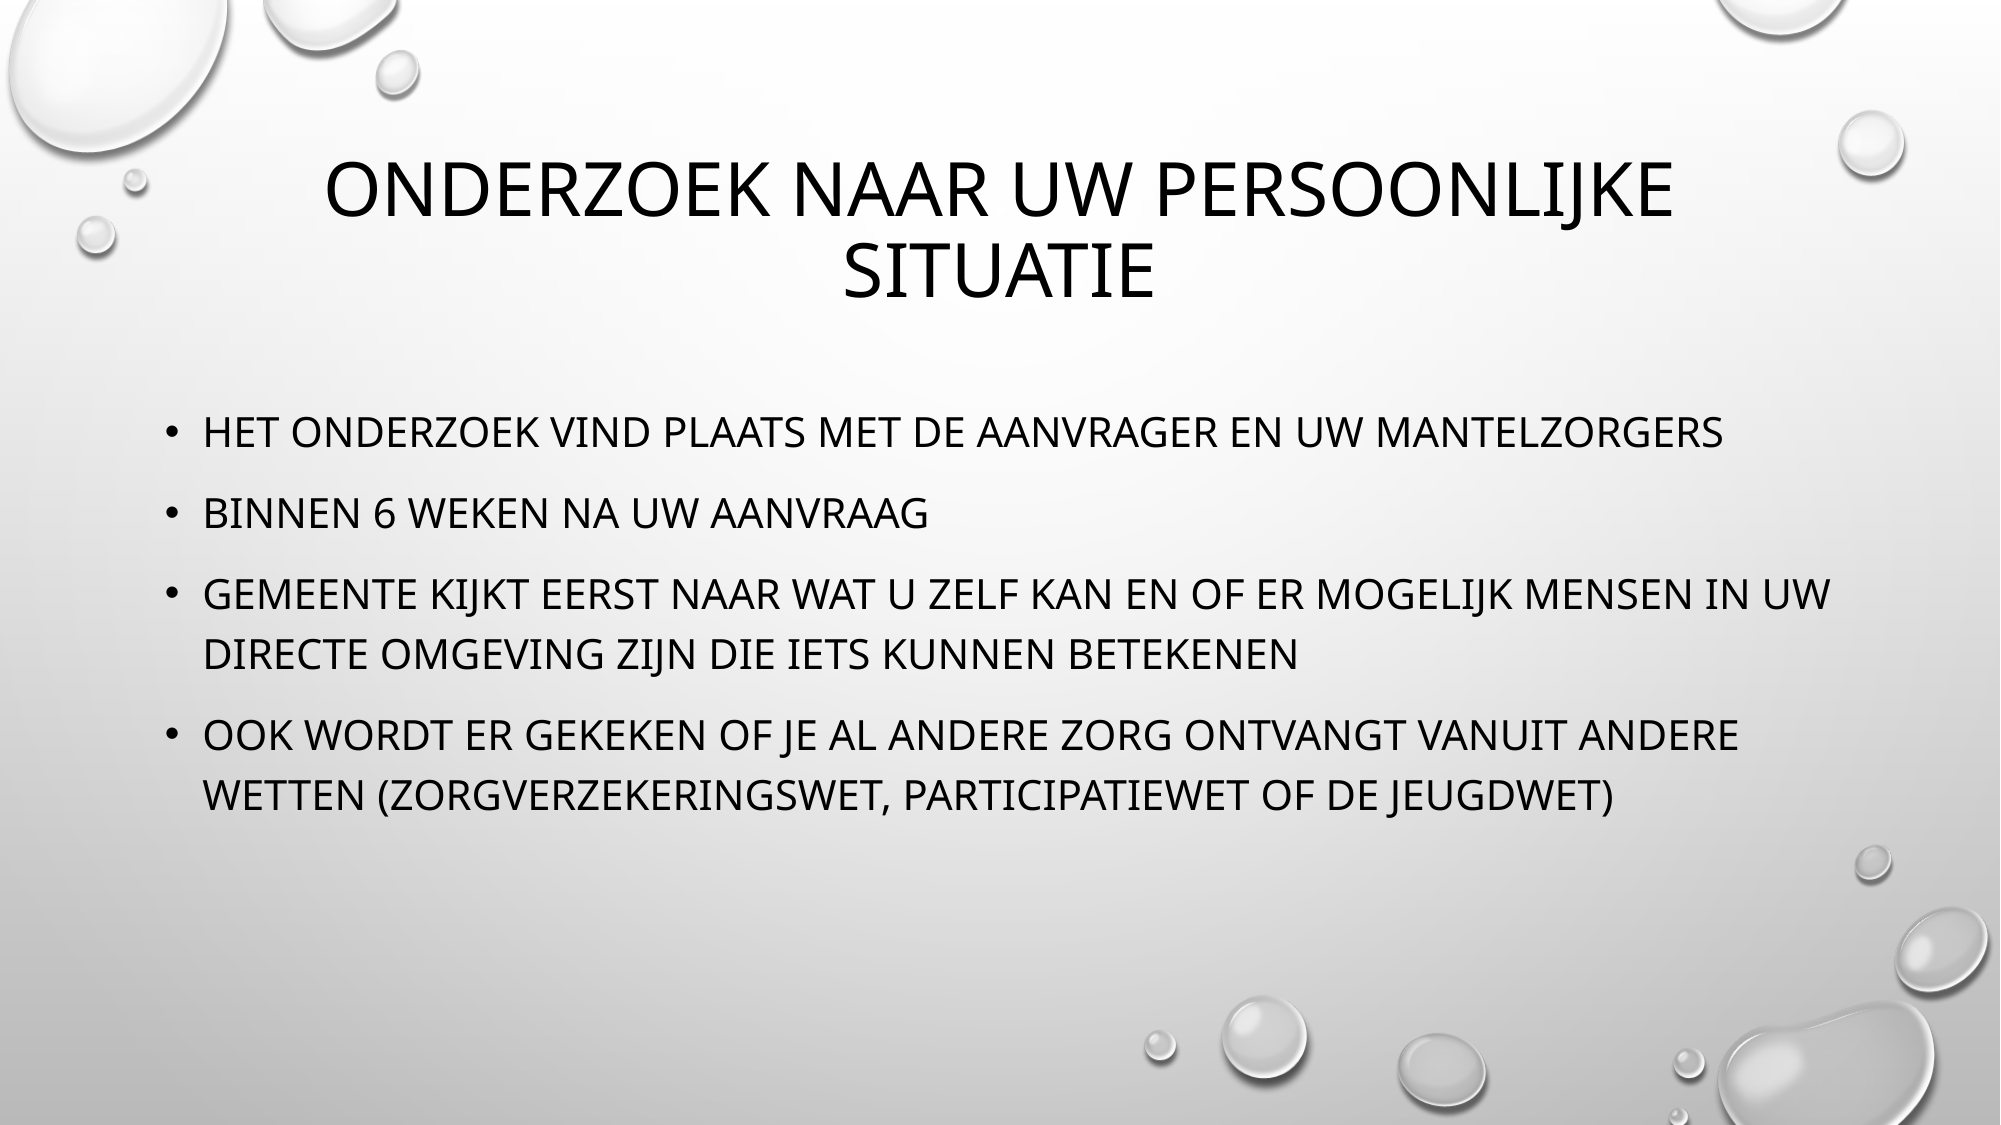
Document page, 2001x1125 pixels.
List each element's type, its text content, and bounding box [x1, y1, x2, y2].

title Onderzoek naar uw persoonlijke situatie [149, 101, 1851, 364]
picture [0, 0, 2000, 1125]
list Het onderzoek vind plaats met de aanvrager en uw mantelzorgers Binnen 6 weken na uw aanvraag Gemeente kijkt eerst naar wat u zelf kan en of er mogelijk mensen in uw directe omgeving zijn die iets kunnen betekenen Ook wordt er gekeken of je al andere zorg ontvangt vanuit andere wetten (Zorgverzekeringswet, participatiewet of de Jeugdwet) [149, 388, 1850, 950]
